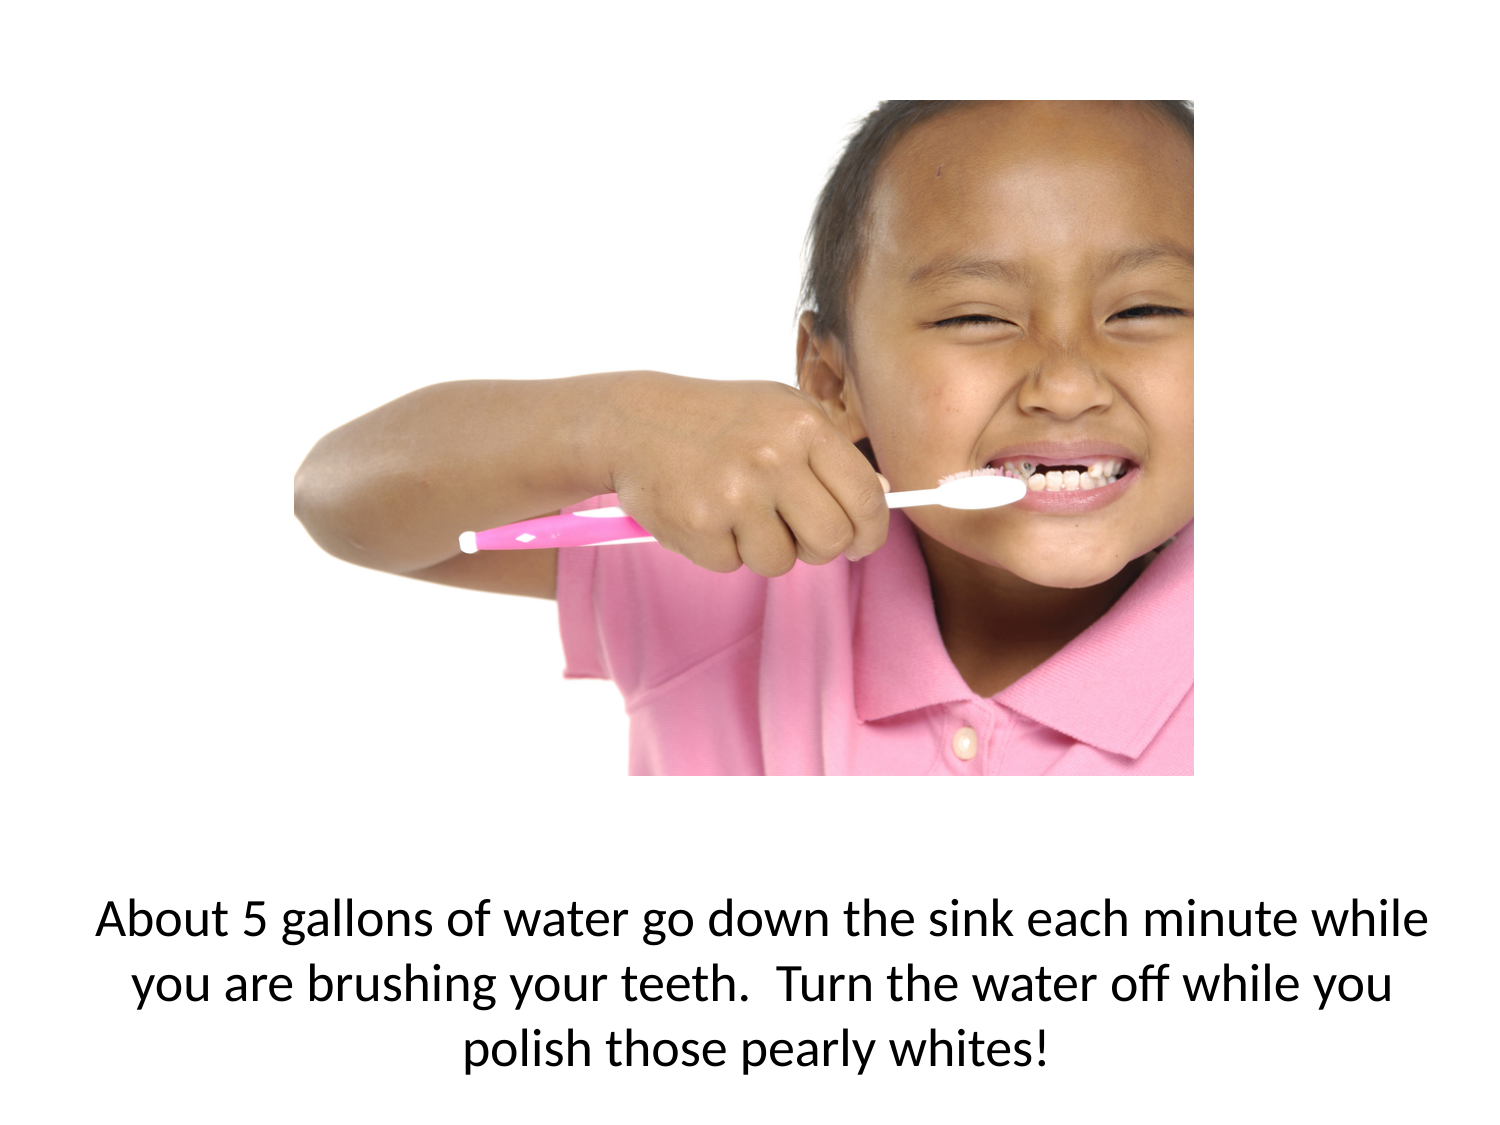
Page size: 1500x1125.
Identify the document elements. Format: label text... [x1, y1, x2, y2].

picture [293, 100, 1195, 776]
list About 5 gallons of water go down the sink each minute while you are brushing your teeth. Turn the water off while you polish those pearly whites! [75, 800, 1450, 1088]
